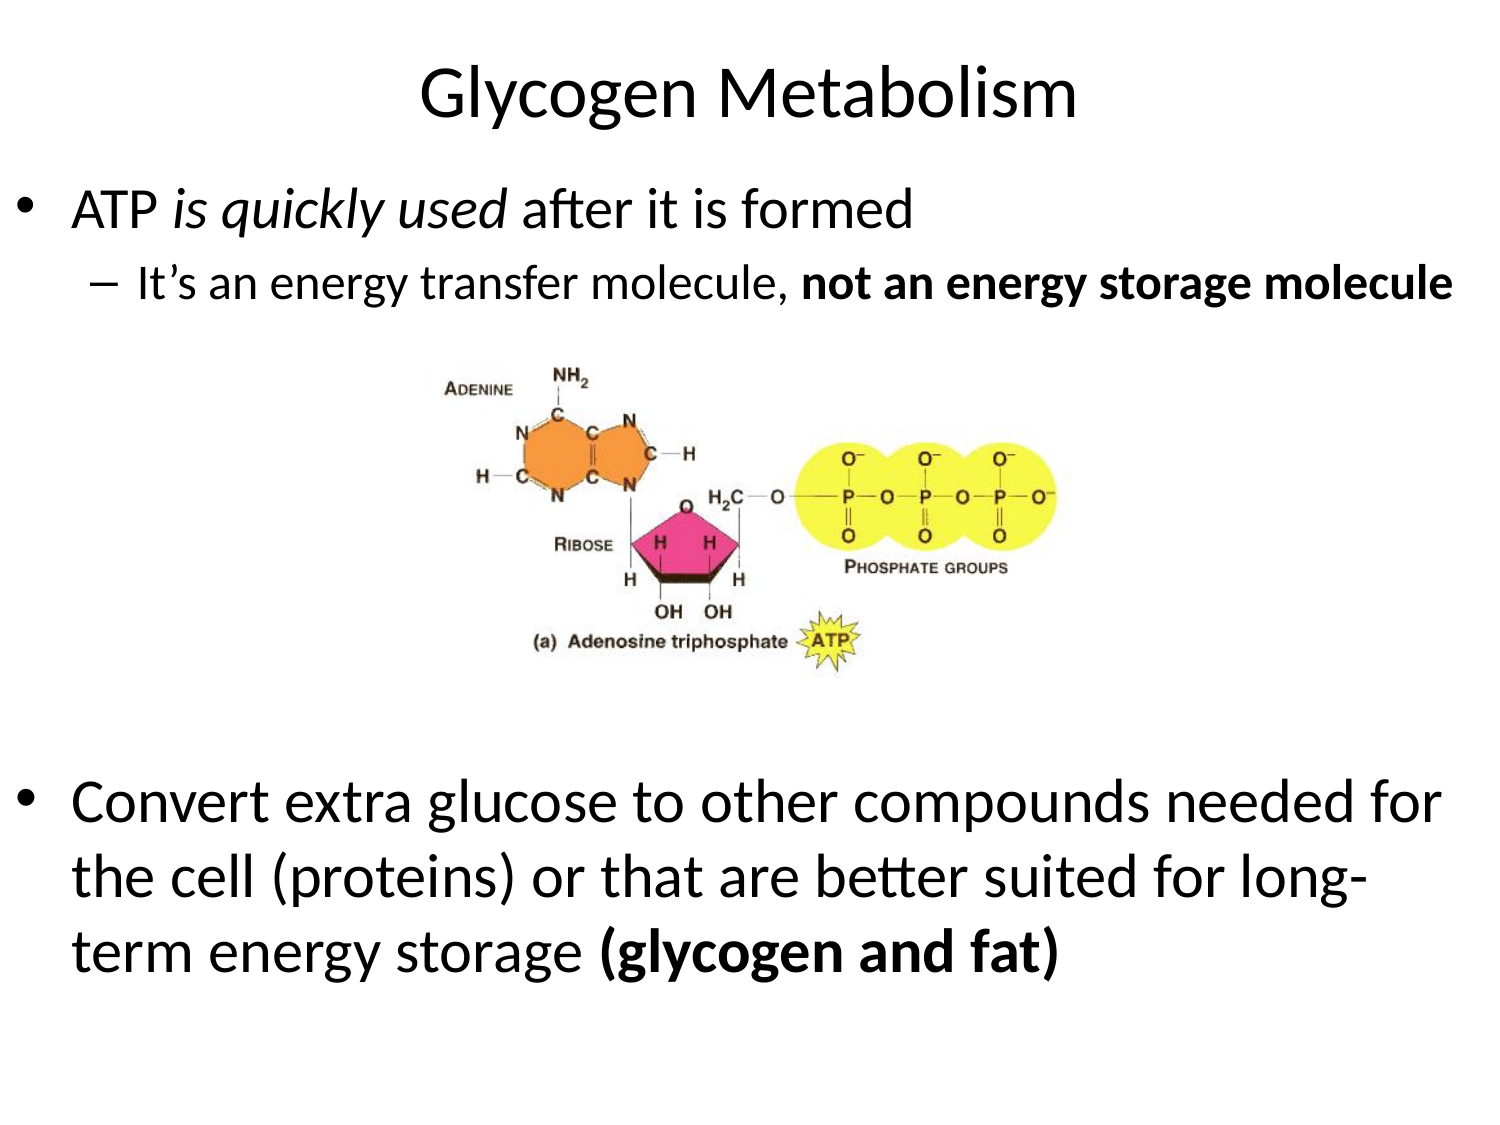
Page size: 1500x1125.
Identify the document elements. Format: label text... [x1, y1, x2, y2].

title Glycogen Metabolism [0, 0, 1500, 162]
list ATP is quickly used after it is formed It’s an energy transfer molecule, not an energy storage molecule Convert extra glucose to other compounds needed for the cell (proteins) or that are better suited for long-term energy storage (glycogen and fat) [0, 162, 1500, 1075]
picture [430, 346, 1077, 678]
